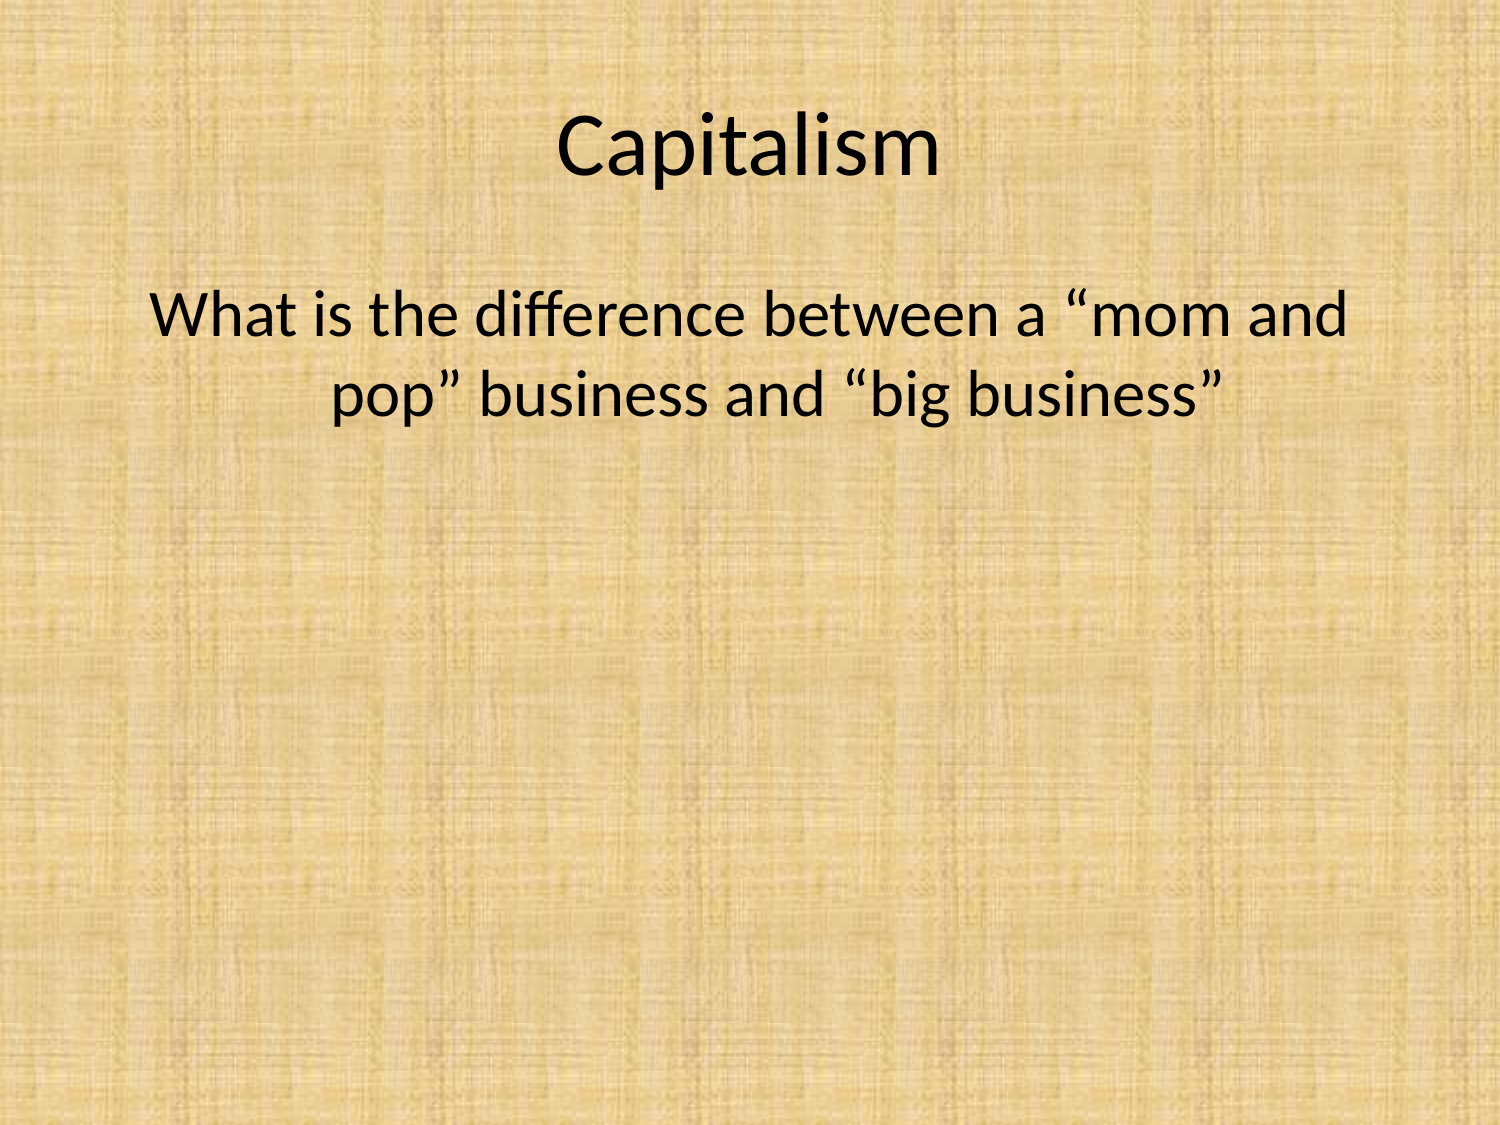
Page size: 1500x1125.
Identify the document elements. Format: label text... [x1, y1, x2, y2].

picture [0, 0, 1500, 1125]
list What is the difference between a “mom and pop” business and “big business” [75, 262, 1425, 1005]
title Capitalism [75, 45, 1425, 233]
